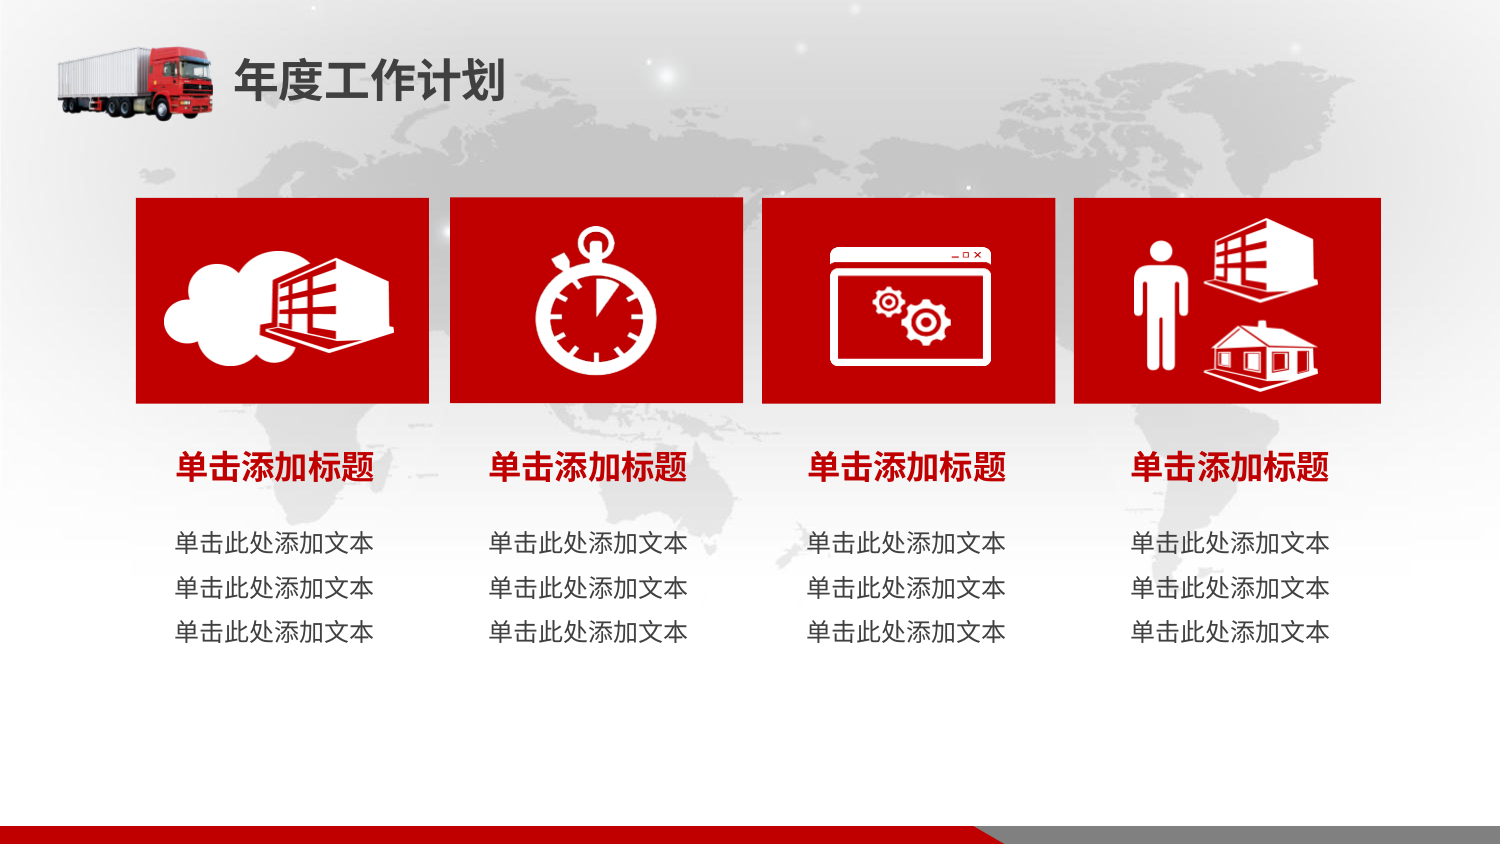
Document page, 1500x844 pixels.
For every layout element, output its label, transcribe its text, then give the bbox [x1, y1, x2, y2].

text_box 单击添加标题 单击此处添加文本 单击此处添加文本 单击此处添加文本 [1077, 438, 1399, 655]
picture [0, 0, 1500, 607]
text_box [1073, 197, 1382, 404]
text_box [761, 197, 1056, 404]
text_box 单击添加标题 单击此处添加文本 单击此处添加文本 单击此处添加文本 [135, 438, 429, 655]
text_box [449, 197, 744, 404]
title 年度工作计划 [218, 44, 916, 115]
text_box 单击添加标题 单击此处添加文本 单击此处添加文本 单击此处添加文本 [759, 438, 1069, 655]
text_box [135, 197, 430, 404]
text_box 单击添加标题 单击此处添加文本 单击此处添加文本 单击此处添加文本 [457, 438, 735, 655]
